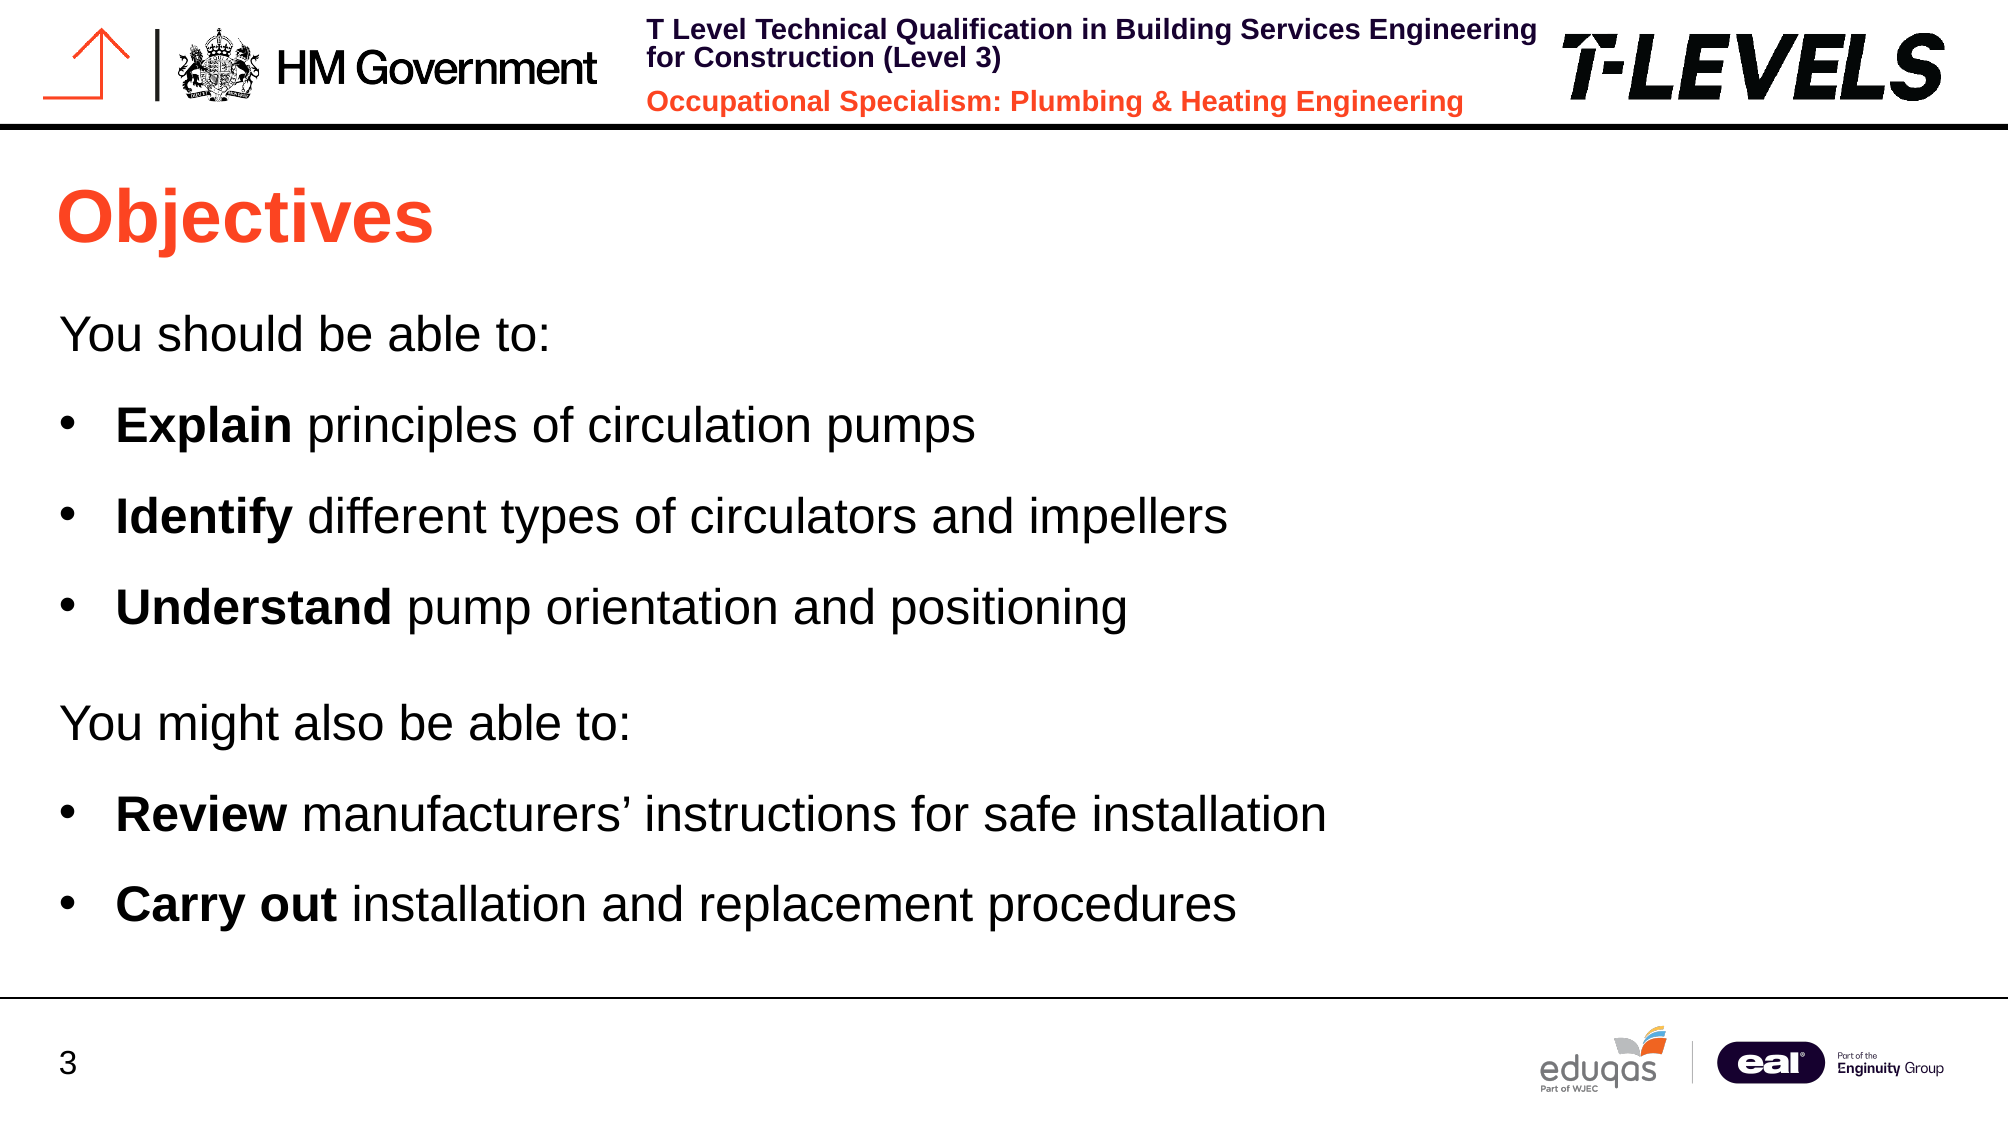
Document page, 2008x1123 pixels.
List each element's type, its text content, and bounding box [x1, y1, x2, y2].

picture [38, 27, 136, 100]
list You should be able to: Explain principles of circulation pumps Identify different types of circulators and impellers Understand pump orientation and positioning You might also be able to: Review manufacturers’ instructions for safe installation Carry out installation and replacement procedures [59, 295, 1943, 975]
title Objectives [41, 111, 1949, 314]
picture [155, 28, 597, 102]
picture [1543, 25, 1964, 108]
picture [1535, 1021, 1949, 1097]
